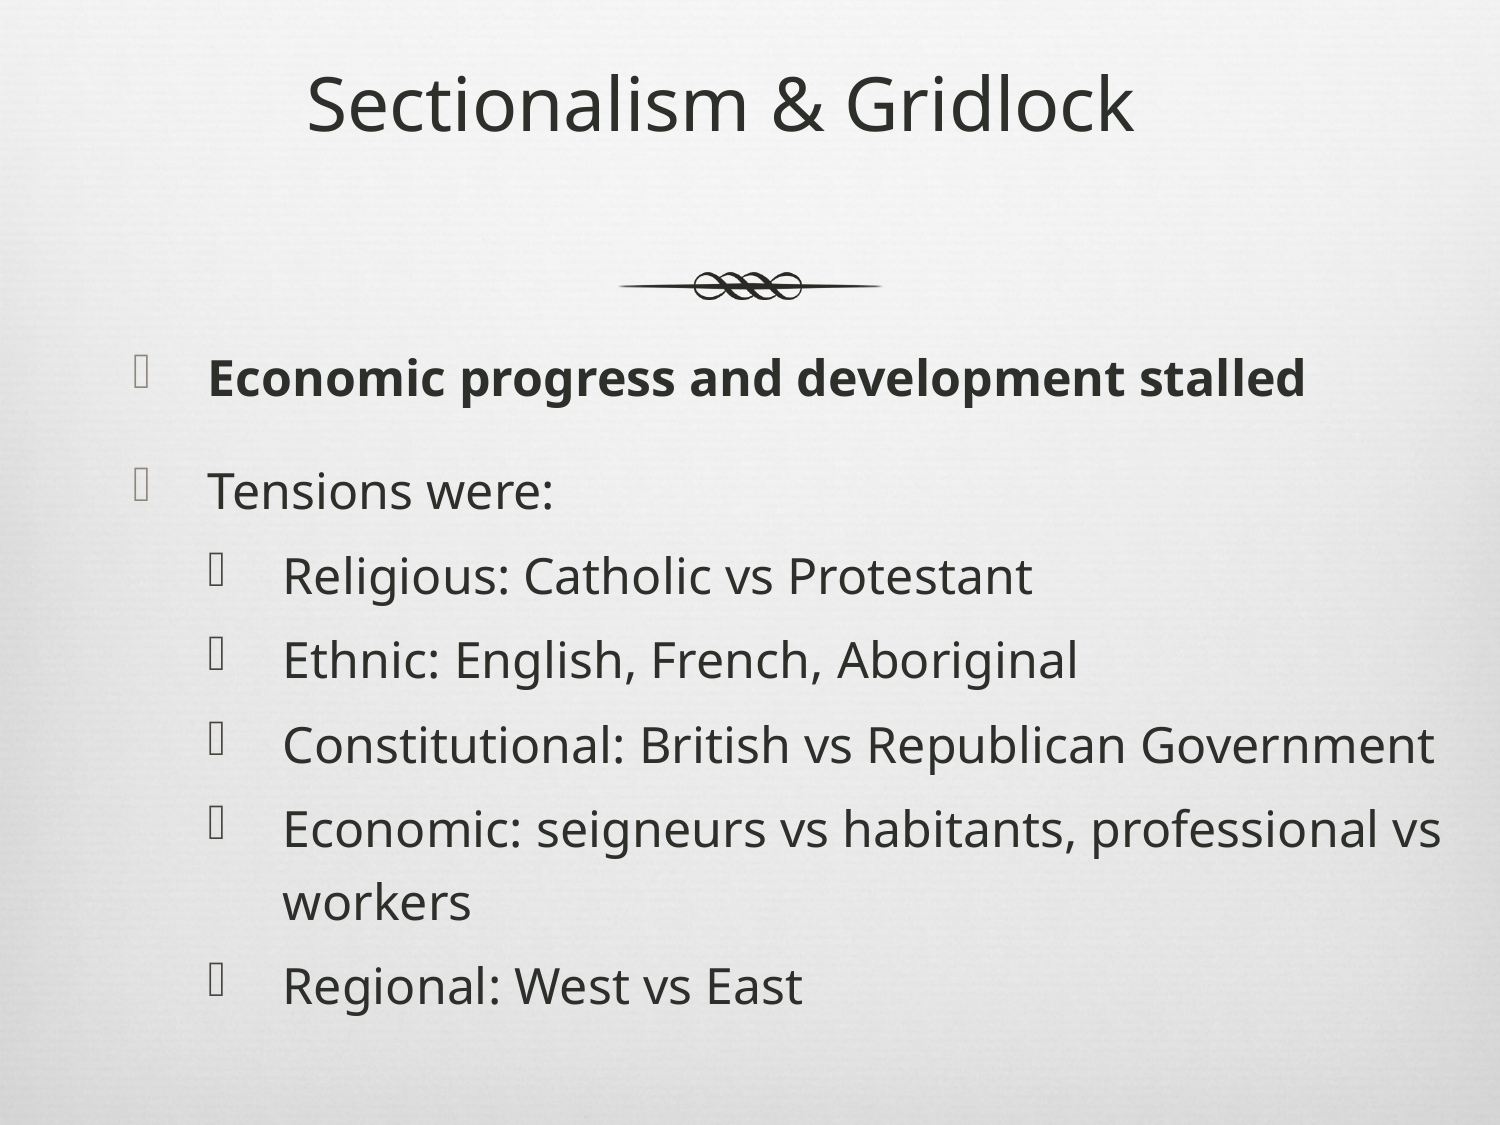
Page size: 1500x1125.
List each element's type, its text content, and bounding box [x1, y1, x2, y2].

title Sectionalism & Gridlock [104, 59, 1339, 143]
list Economic progress and development stalled Tensions were: Religious: Catholic vs Protestant Ethnic: English, French, Aboriginal Constitutional: British vs Republican Government Economic: seigneurs vs habitants, professional vs workers Regional: West vs East [117, 224, 1471, 1089]
